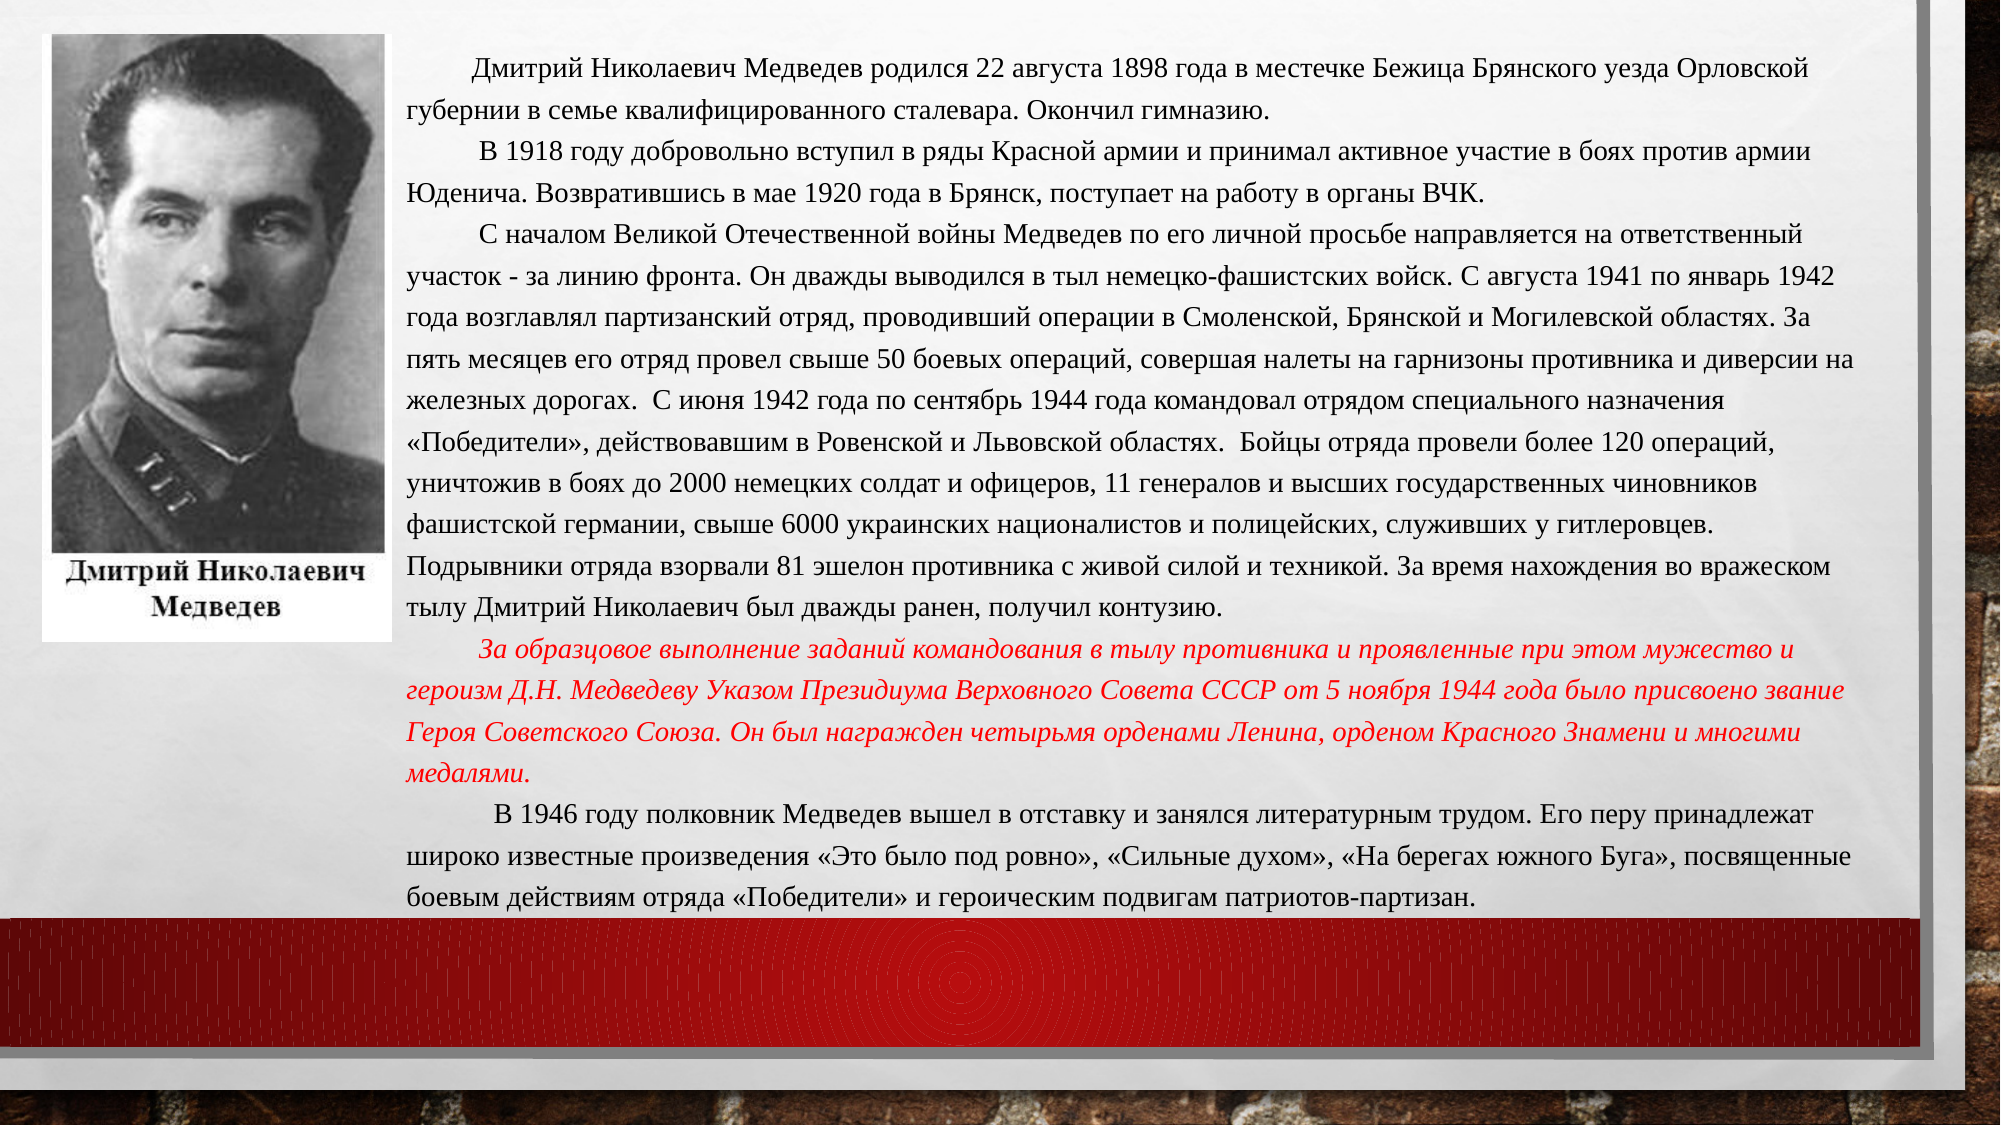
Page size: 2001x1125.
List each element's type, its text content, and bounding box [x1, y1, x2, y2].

list Дмитрий Николаевич Медведев родился 22 августа 1898 года в местечке Бежица Брянского уезда Орловской губернии в семье квалифицированного сталевара. Окончил гимназию. В 1918 году добровольно вступил в ряды Красной армии и принимал активное участие в боях против армии Юденича. Возвратившись в мае 1920 года в Брянск, поступает на работу в органы ВЧК. С началом Великой Отечественной войны Медведев по его личной просьбе направляется на ответственный участок - за линию фронта. Он дважды выводился в тыл немецко-фашистских войск. С августа 1941 по январь 1942 года возглавлял партизанский отряд, проводивший операции в Смоленской, Брянской и Могилевской областях. За пять месяцев его отряд провел свыше 50 боевых операций, совершая налеты на гарнизоны противника и диверсии на железных дорогах. С июня 1942 года по сентябрь 1944 года командовал отрядом специального назначения «Победители», действовавшим в Ровенской и Львовской областях. Бойцы отряда провели более 120 операций, уничтожив в боях до 2000 немецких солдат и офицеров, 11 генералов и высших государственных чиновников фашистской германии, свыше 6000 украинских националистов и полицейских, служивших у гитлеровцев. Подрывники отряда взорвали 81 эшелон противника с живой силой и техникой. За время нахождения во вражеском тылу Дмитрий Николаевич был дважды ранен, получил контузию. За образцовое выполнение заданий командования в тылу противника и проявленные при этом мужество и героизм Д.Н. Медведеву Указом Президиума Верховного Совета СССР от 5 ноября 1944 года было присвоено звание Героя Советского Союза. Он был награжден четырьмя орденами Ленина, орденом Красного Знамени и многими медалями. В 1946 году полковник Медведев вышел в отставку и занялся литературным трудом. Его перу принадлежат широко известные произведения «Это было под ровно», «Сильные духом», «На берегах южного Буга», посвященные боевым действиям отряда «Победители» и героическим подвигам патриотов-партизан. [391, 34, 1877, 935]
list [42, 34, 392, 643]
picture [0, 0, 2000, 1125]
